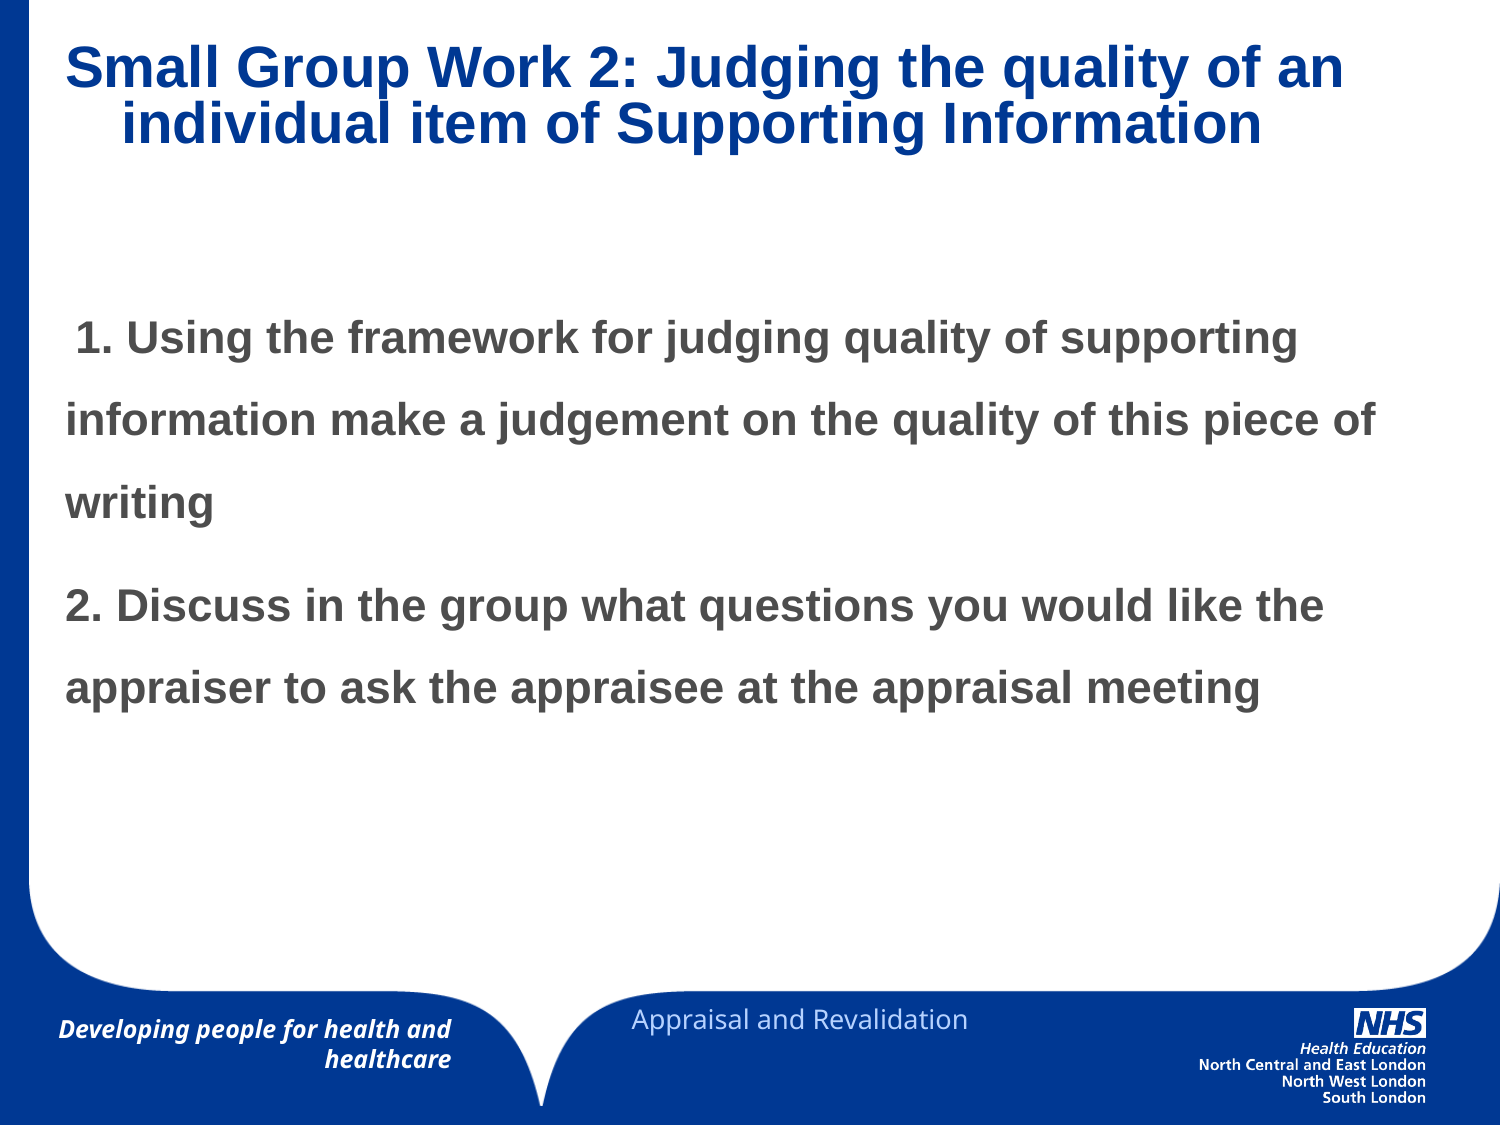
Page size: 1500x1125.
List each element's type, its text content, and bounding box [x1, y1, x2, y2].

picture [29, 0, 1500, 1106]
list 1. Using the framework for judging quality of supporting information make a judgement on the quality of this piece of writing 2. Discuss in the group what questions you would like the appraiser to ask the appraisee at the appraisal meeting [64, 219, 1400, 906]
title Small Group Work 2: Judging the quality of an individual item of Supporting Information [64, 42, 1395, 219]
